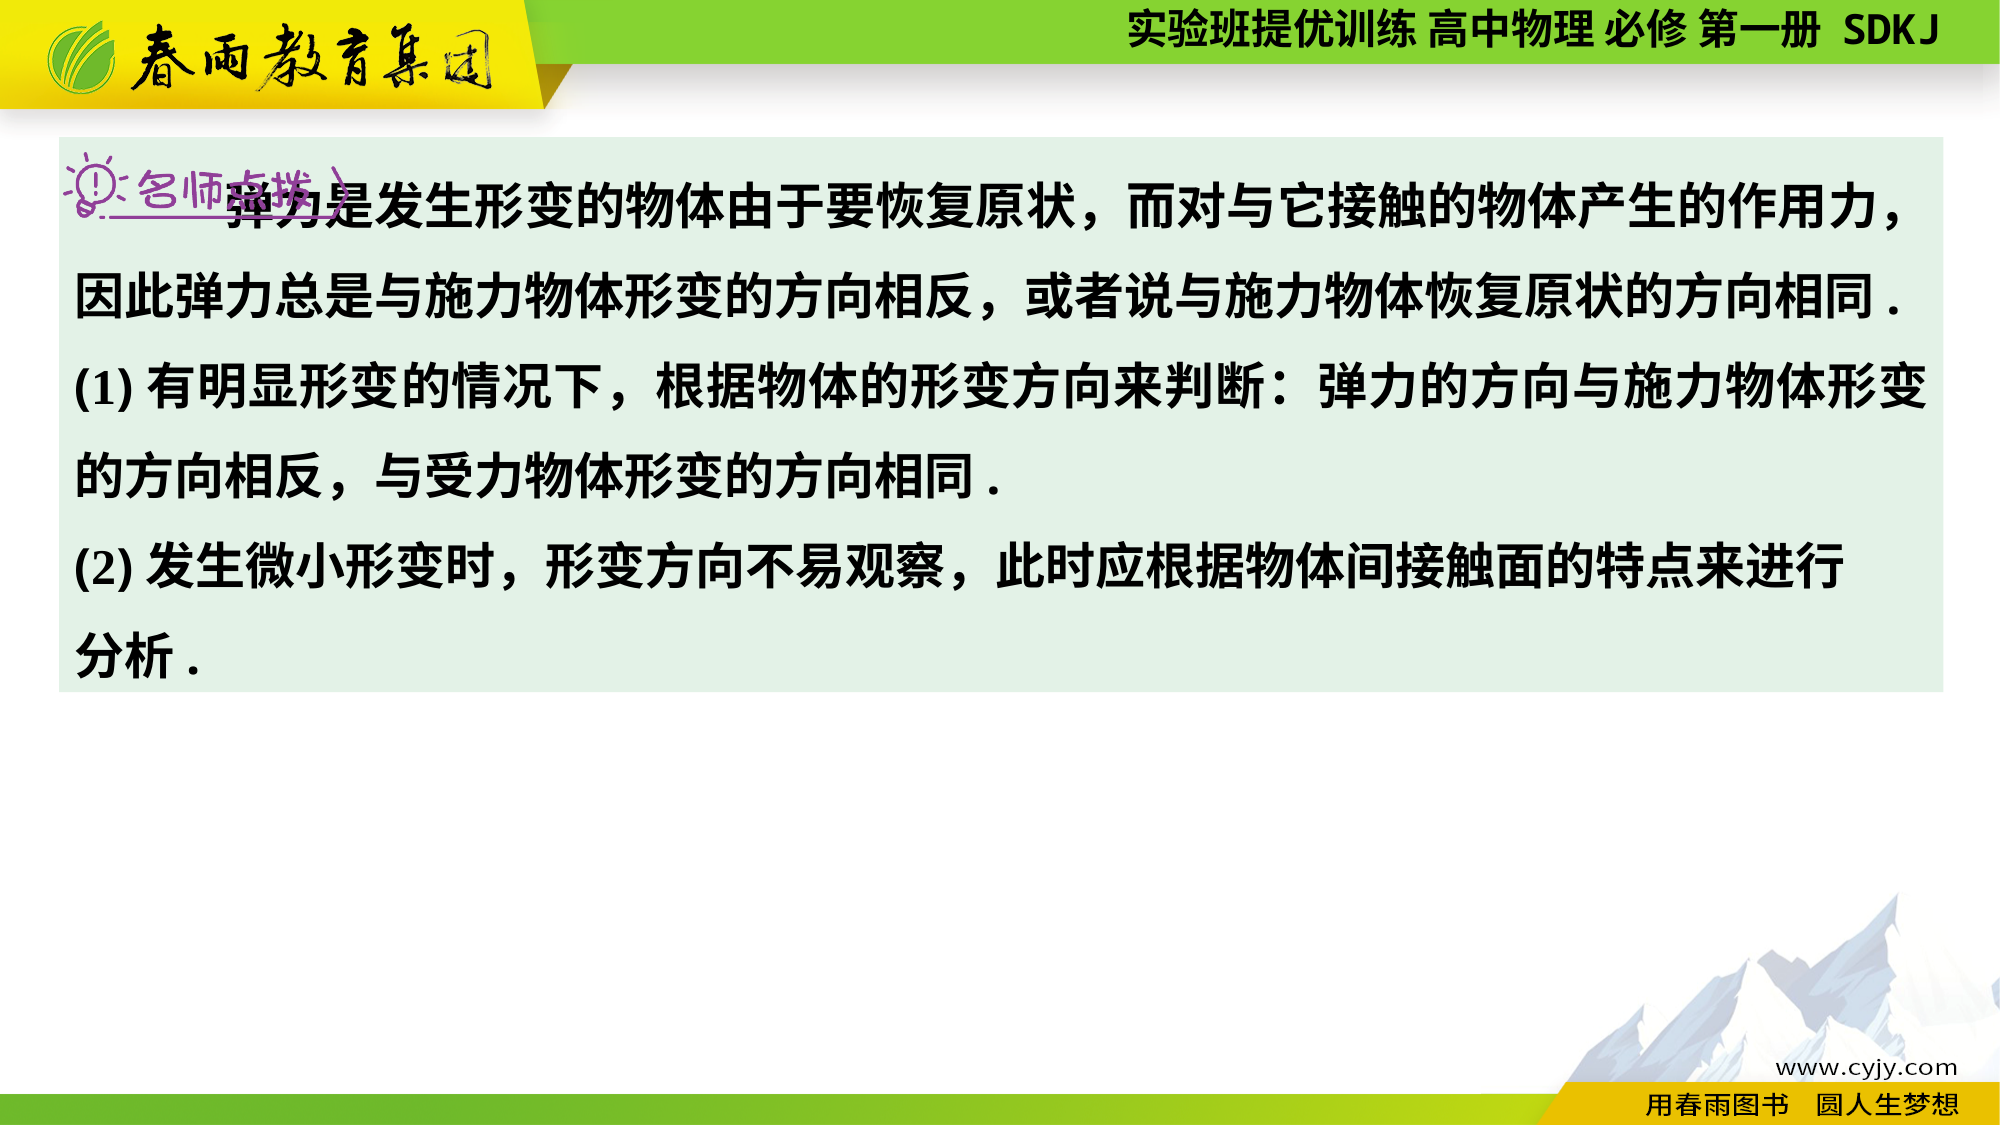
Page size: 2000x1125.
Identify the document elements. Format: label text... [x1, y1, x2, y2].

text_box 弹力是发生形变的物体由于要恢复原状，而对与它接触的物体产生的作用力，因此弹力总是与施力物体形变的方向相反，或者说与施力物体恢复原状的方向相同. (1)有明显形变的情况下，根据物体的形变方向来判断：弹力的方向与施力物体形变的方向相反，与受力物体形变的方向相同. (2)发生微小形变时，形变方向不易观察，此时应根据物体间接触面的特点来进行 分析. [59, 137, 1944, 693]
picture [0, 0, 2000, 1125]
